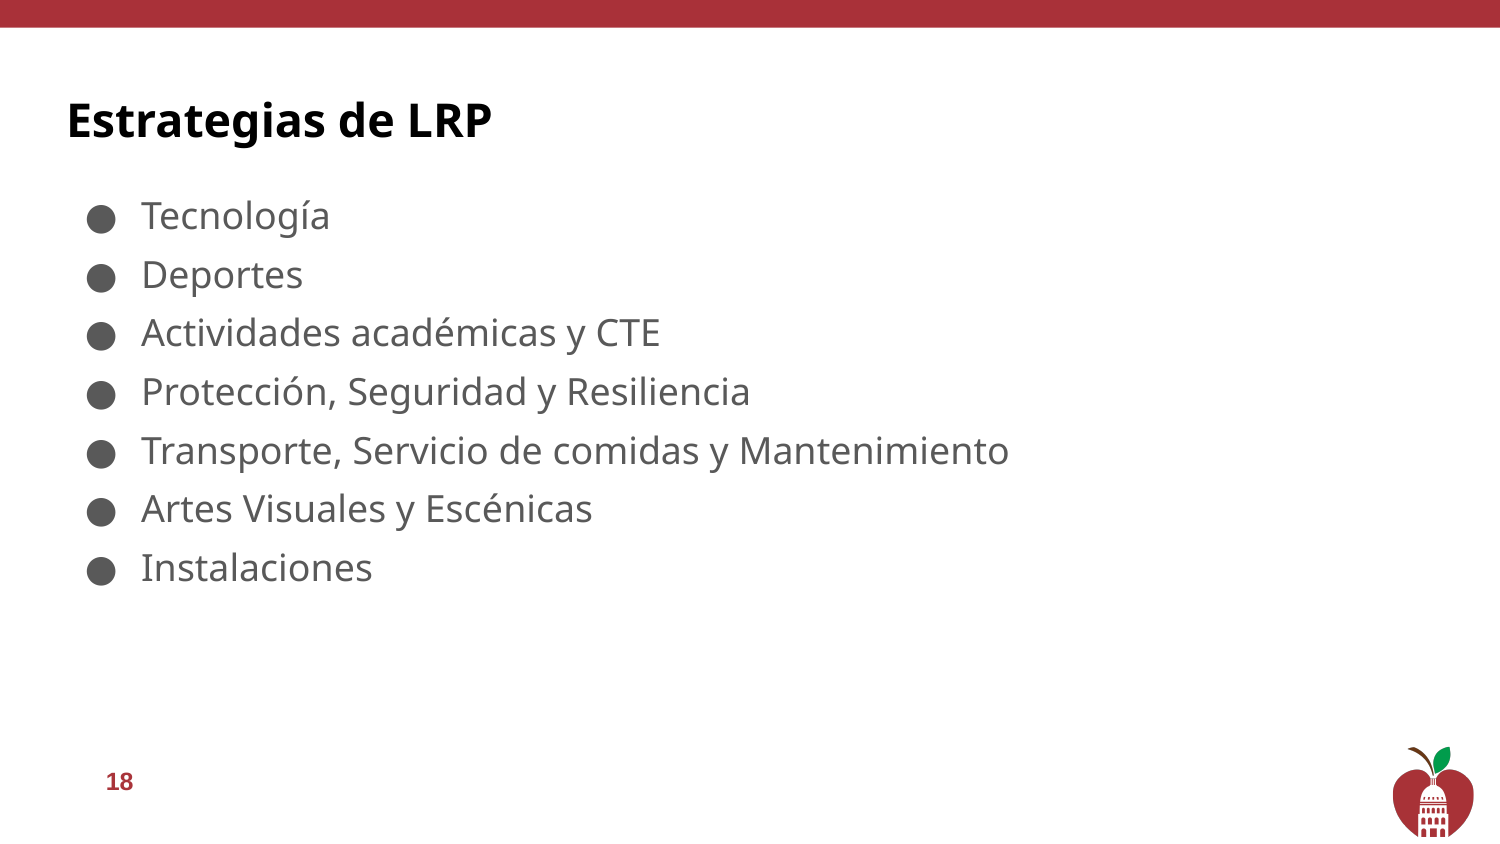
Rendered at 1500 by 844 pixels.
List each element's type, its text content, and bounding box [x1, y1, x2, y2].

list Tecnología Deportes Actividades académicas y CTE Protección, Seguridad y Resiliencia Transporte, Servicio de comidas y Mantenimiento Artes Visuales y Escénicas Instalaciones [51, 166, 1219, 728]
slide_number 18 [58, 749, 149, 814]
title Estrategias de LRP [51, 72, 1449, 167]
picture [1385, 744, 1481, 839]
text_box [0, 0, 1500, 28]
